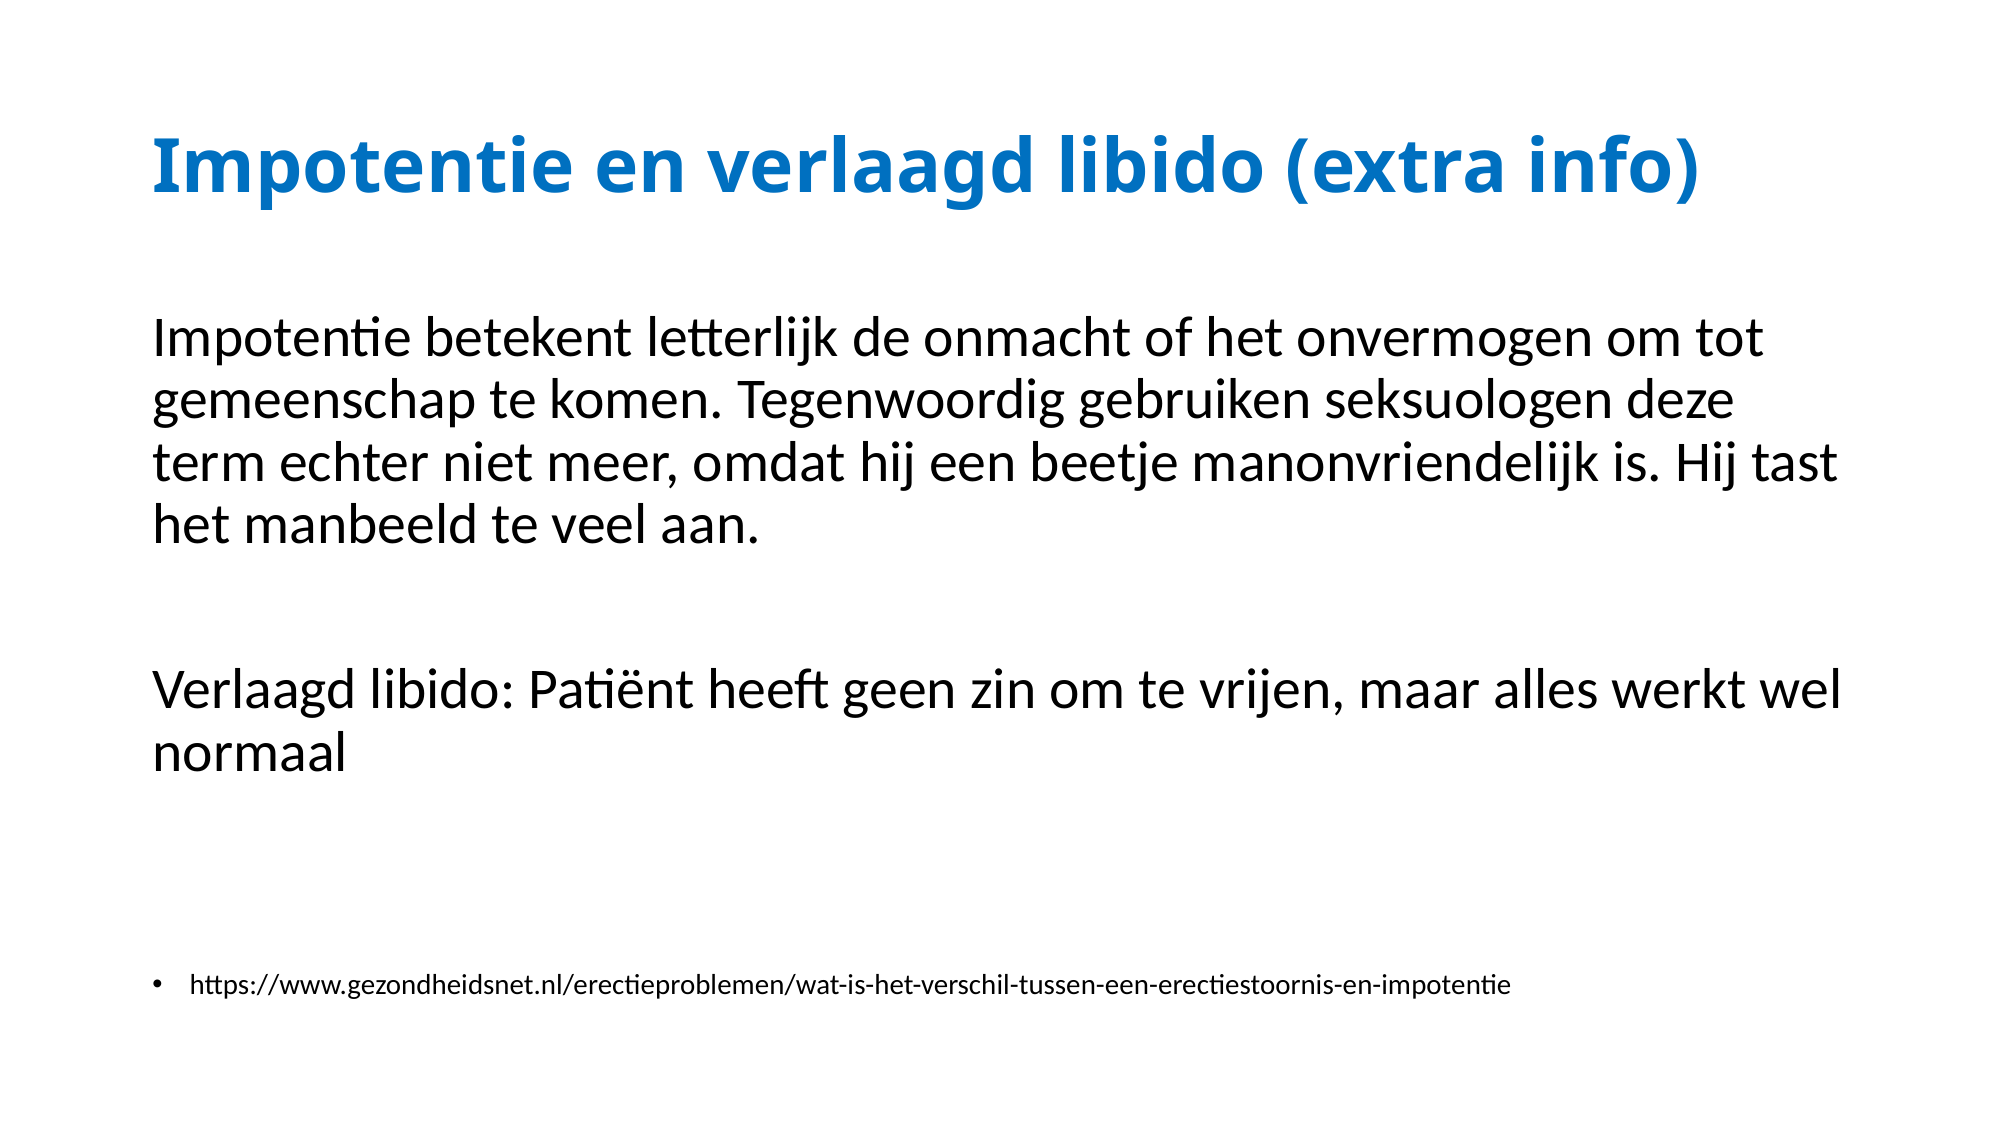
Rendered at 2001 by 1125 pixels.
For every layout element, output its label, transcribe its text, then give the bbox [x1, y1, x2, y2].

title Impotentie en verlaagd libido (extra info) [137, 59, 1863, 278]
list Impotentie betekent letterlijk de onmacht of het onvermogen om tot gemeenschap te komen. Tegenwoordig gebruiken seksuologen deze term echter niet meer, omdat hij een beetje manonvriendelijk is. Hij tast het manbeeld te veel aan. Verlaagd libido: Patiënt heeft geen zin om te vrijen, maar alles werkt wel normaal https://www.gezondheidsnet.nl/erectieproblemen/wat-is-het-verschil-tussen-een-erectiestoornis-en-impotentie [137, 299, 1863, 1014]
